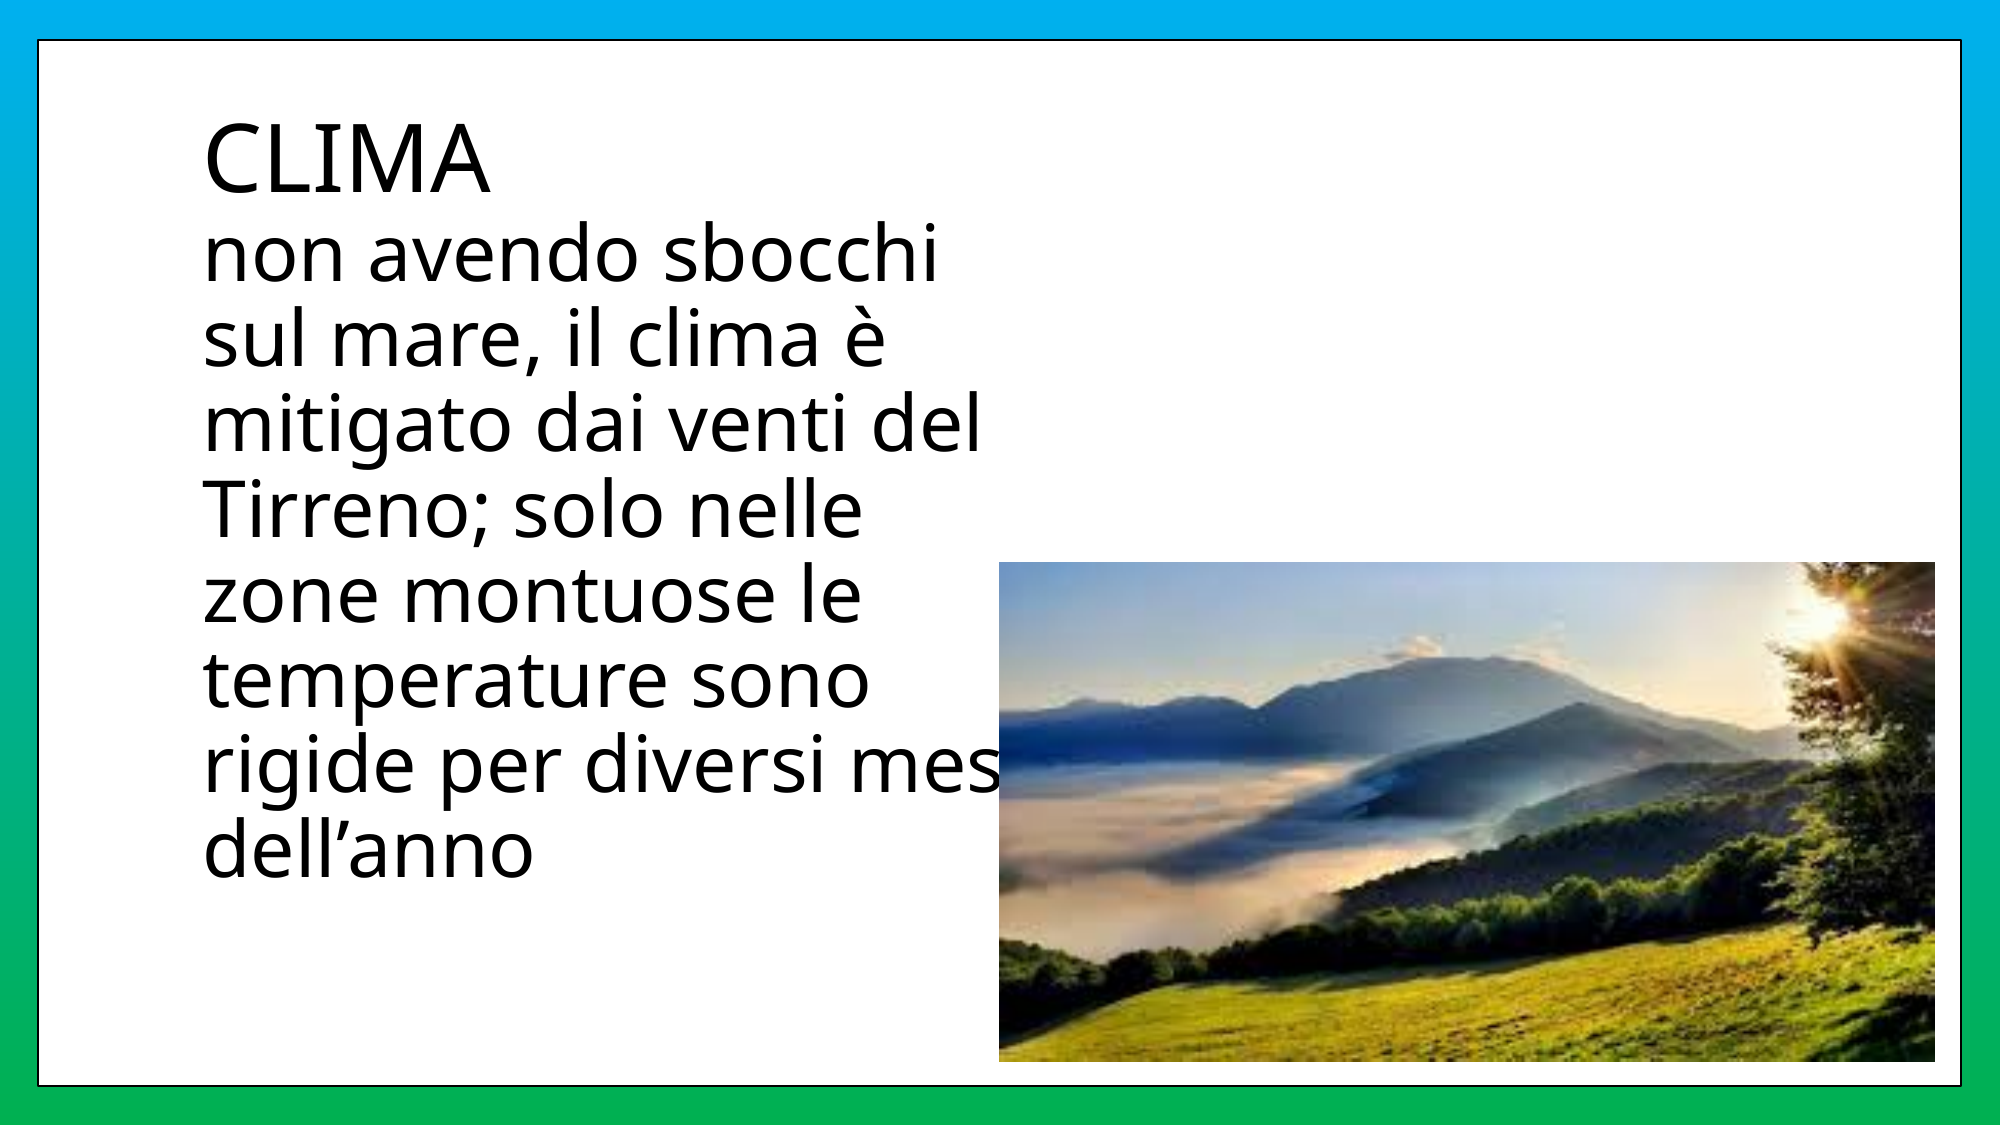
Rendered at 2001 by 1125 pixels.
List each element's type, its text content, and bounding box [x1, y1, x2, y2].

title CLIMA non avendo sbocchi sul mare, il clima è mitigato dai venti del Tirreno; solo nelle zone montuose le temperature sono rigide per diversi mesi dell’anno [187, 99, 1047, 906]
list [999, 562, 1936, 1063]
